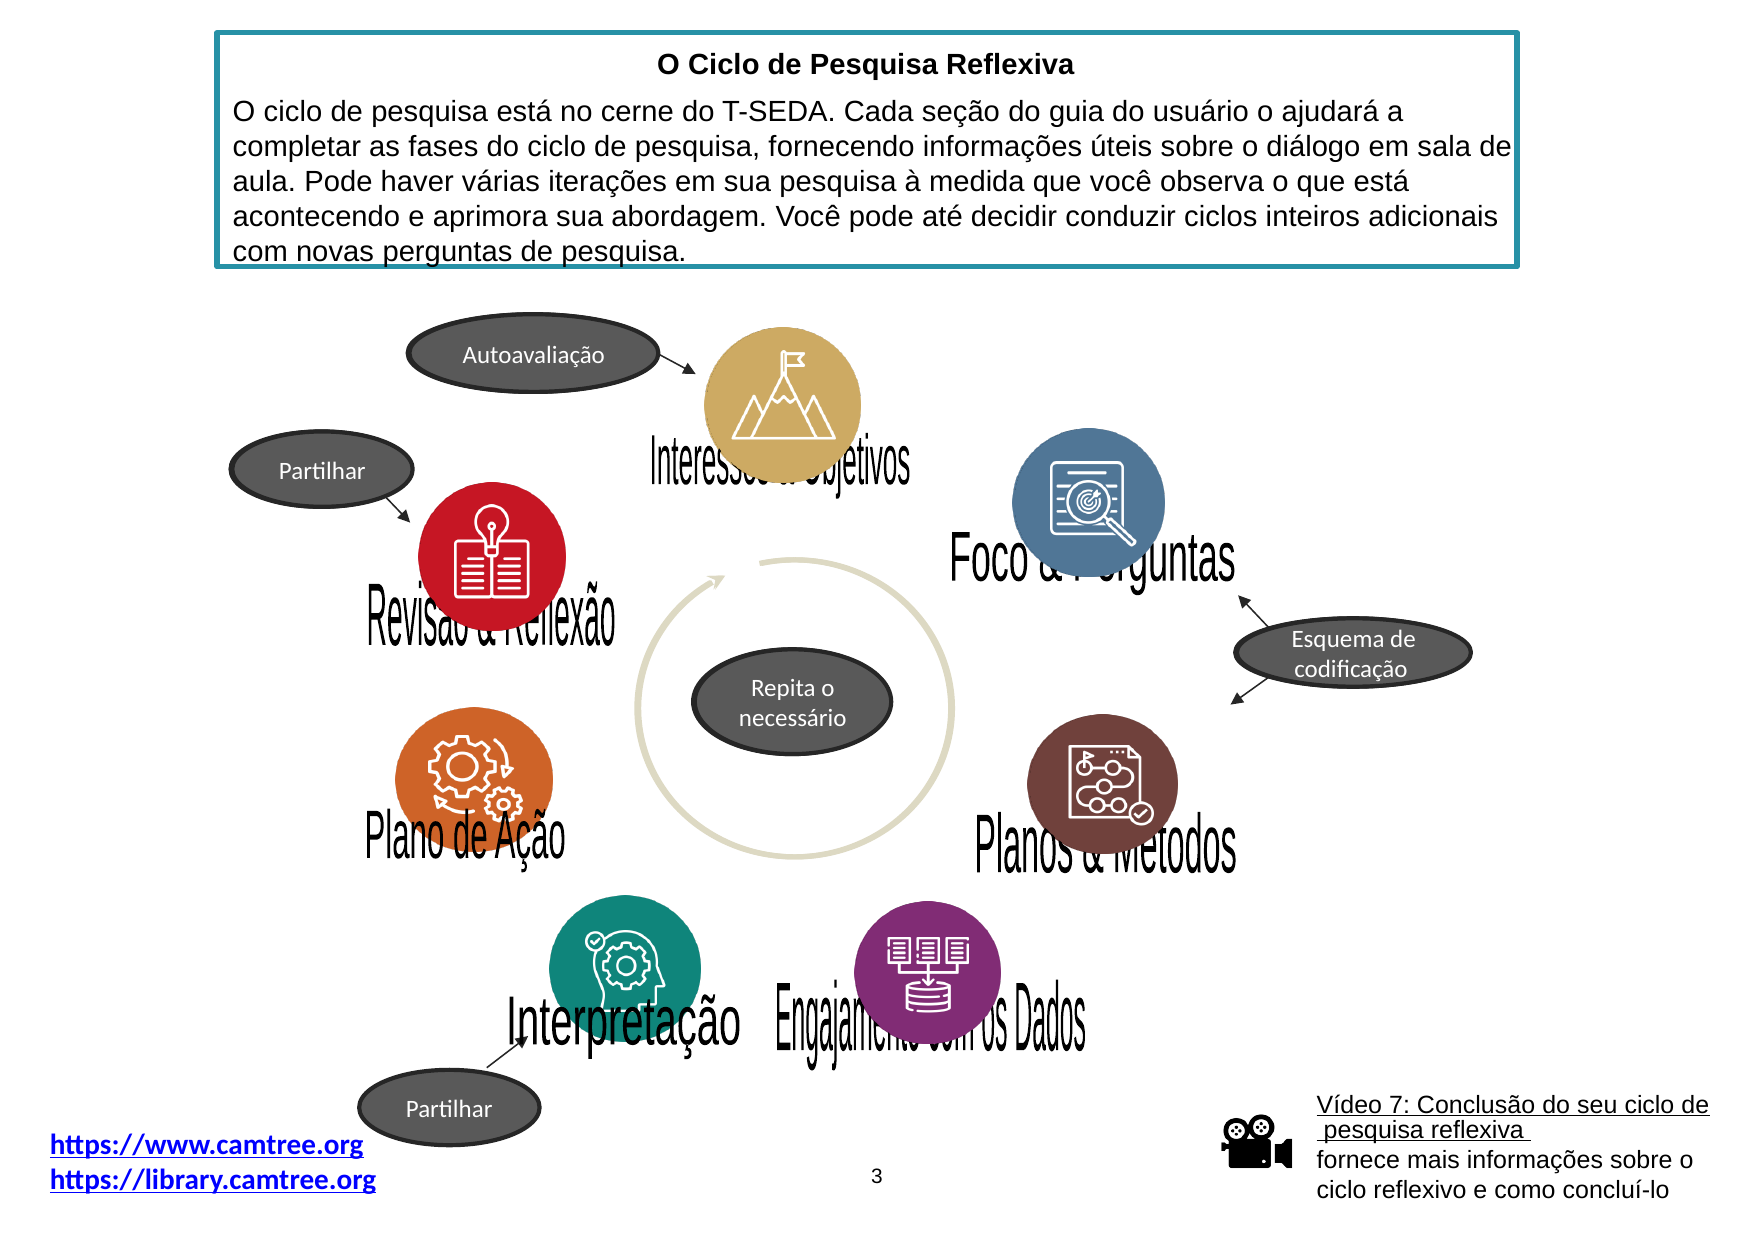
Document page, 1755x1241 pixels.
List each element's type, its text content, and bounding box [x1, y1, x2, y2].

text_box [231, 313, 1472, 1146]
text_box O Ciclo de Pesquisa Reflexiva O ciclo de pesquisa está no cerne do T-SEDA. Cada seção do guia do usuário o ajudará a completar as fases do ciclo de pesquisa, fornecendo informações úteis sobre o diálogo em sala de aula. Pode haver várias iterações em sua pesquisa à medida que você observa o que está acontecendo e aprimora sua abordagem. Você pode até decidir conduzir ciclos inteiros adicionais com novas perguntas de pesquisa. [217, 32, 1517, 267]
text_box https://www.camtree.org https://library.camtree.org [34, 1117, 503, 1203]
text_box 3 [866, 1162, 887, 1188]
text_box Vídeo 7: Conclusão do seu ciclo de pesquisa reflexiva fornece mais informações sobre o ciclo reflexivo e como concluí-lo [1314, 1088, 1717, 1179]
text_box [1214, 1154, 1299, 1183]
